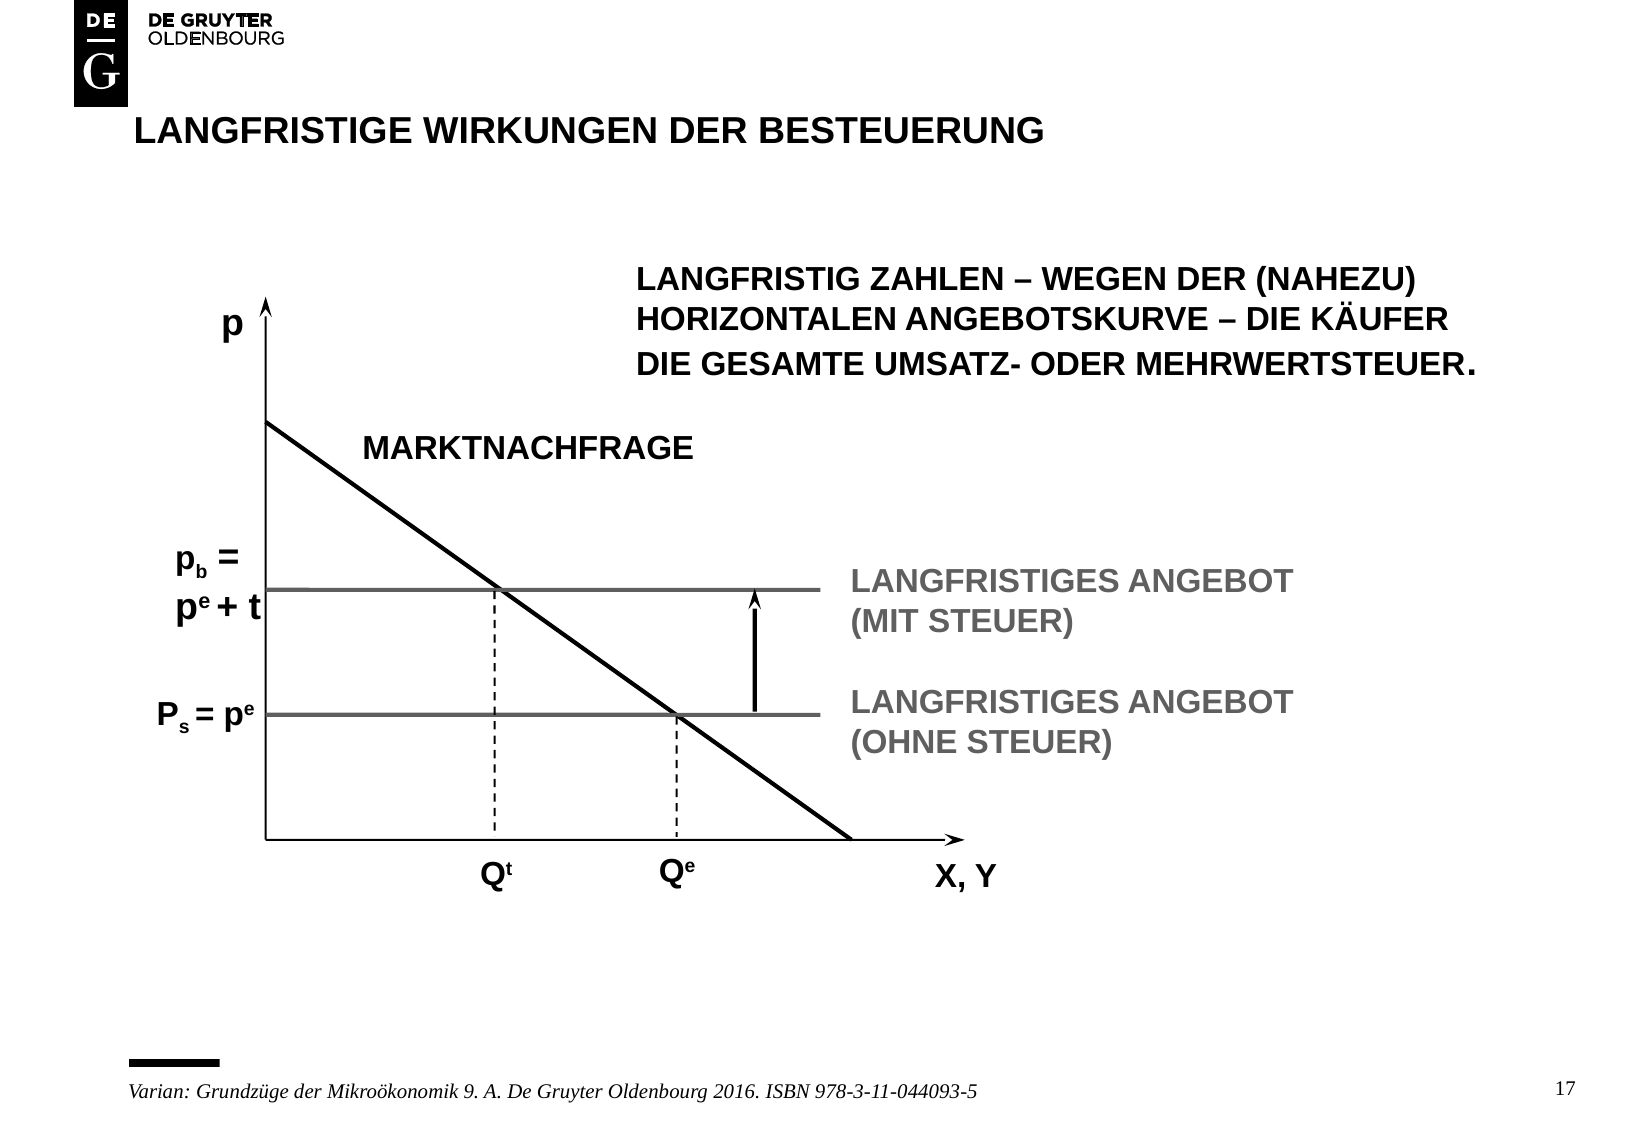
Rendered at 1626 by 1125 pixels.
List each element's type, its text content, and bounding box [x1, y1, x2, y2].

text_box Ps = pe [141, 684, 271, 746]
text_box [748, 588, 761, 610]
text_box LANGFRISTIGES ANGEBOT (OHNE STEUER) [835, 672, 1319, 768]
text_box MARKTNACHFRAGE [347, 418, 710, 474]
text_box Qt [465, 844, 528, 900]
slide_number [128, 1077, 1539, 1108]
text_box LANGFRISTIG ZAHLEN – WEGEN DER (NAHEZU) HORIZONTALEN ANGEBOTSKURVE – DIE KÄUFER DIE GESAMTE UMSATZ- ODER MEHRWERTSTEUER. [620, 250, 1493, 390]
title LANGFRISTIGE WIRKUNGEN DER BESTEUERUNG [133, 106, 1560, 161]
text_box pb = pe + t [160, 524, 277, 635]
text_box X, Y [919, 846, 1013, 902]
slide_number 17 [1554, 1074, 1614, 1104]
text_box Qe [643, 841, 711, 897]
text_box p [205, 290, 260, 351]
text_box [944, 833, 965, 846]
text_box LANGFRISTIGES ANGEBOT (MIT STEUER) [835, 551, 1319, 647]
text_box [260, 296, 272, 318]
